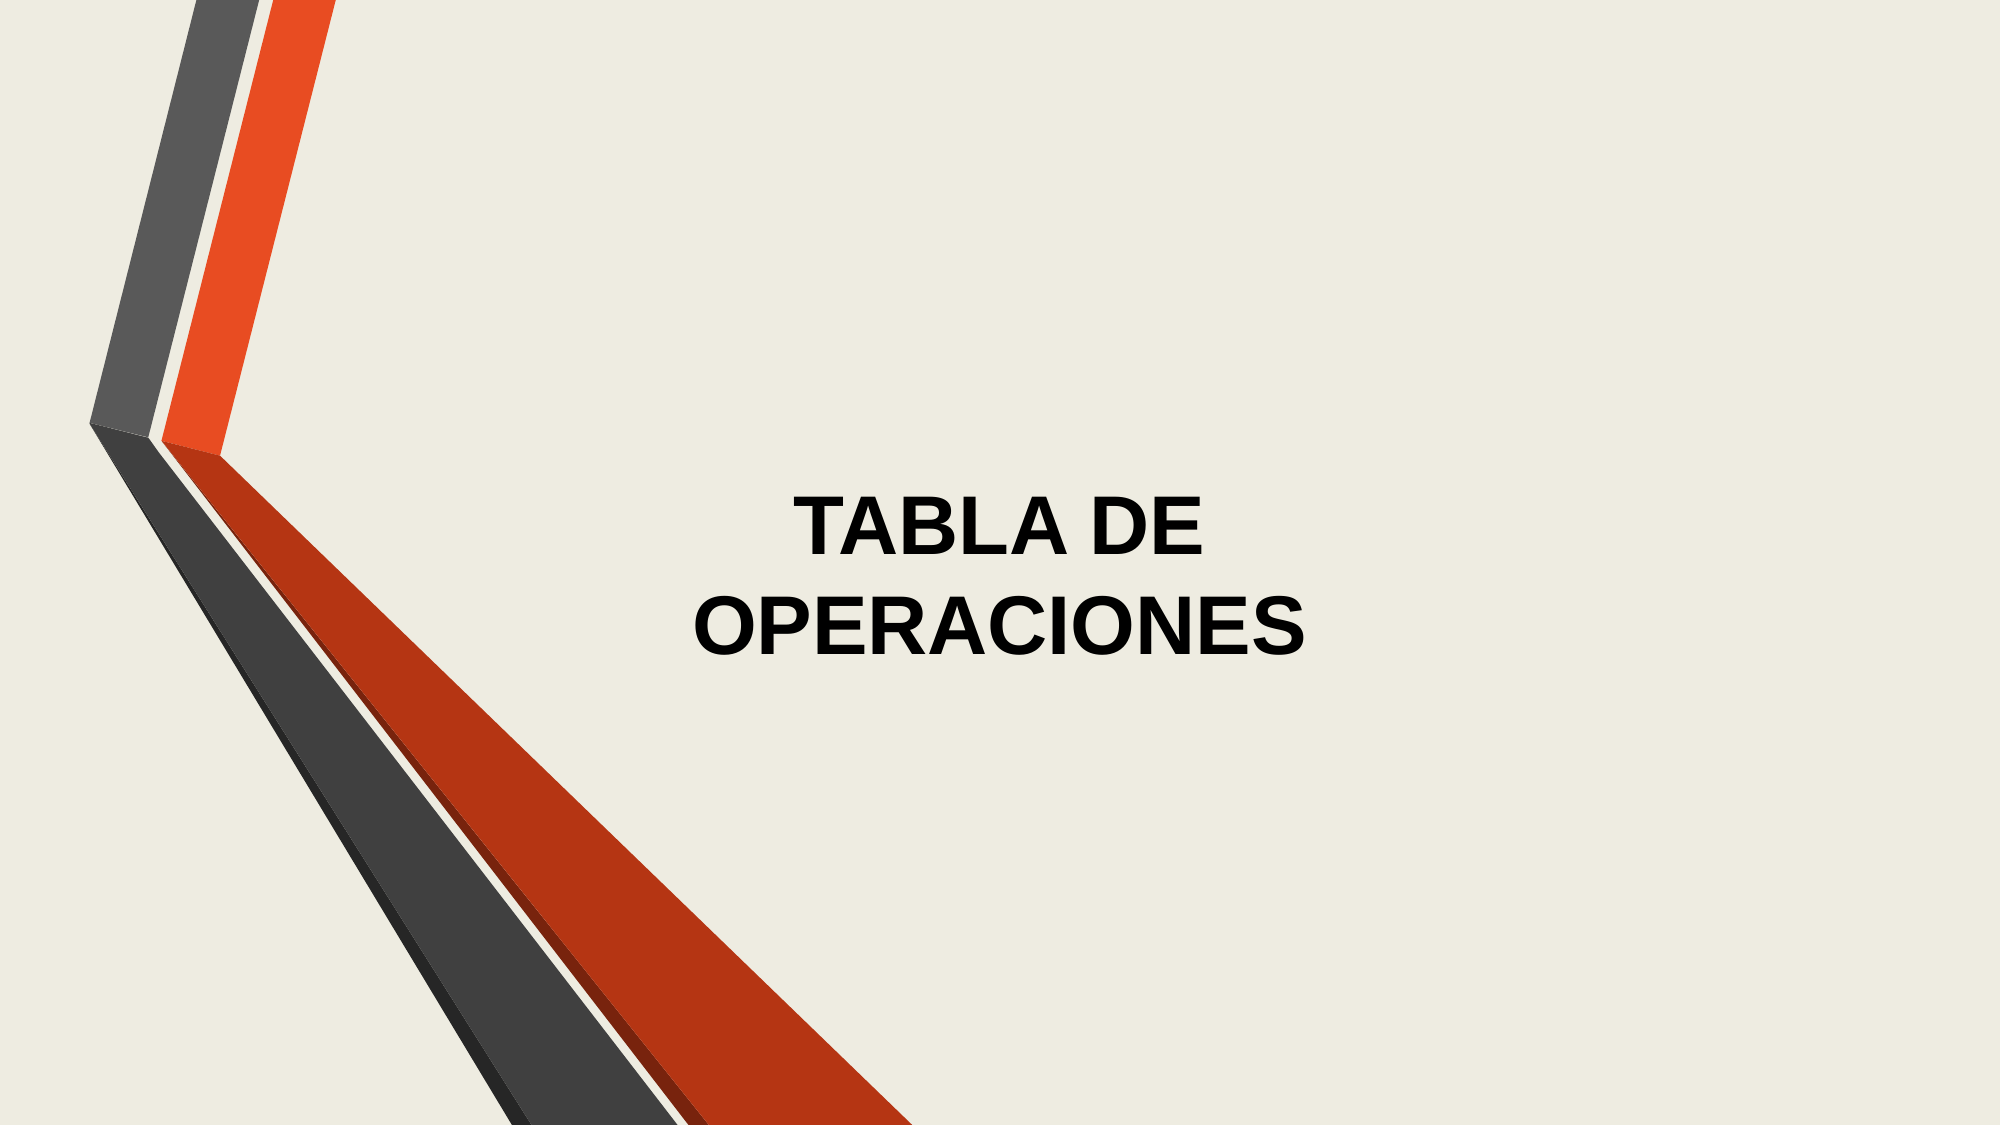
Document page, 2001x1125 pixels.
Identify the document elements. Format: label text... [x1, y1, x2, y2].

text_box TABLA DE OPERACIONES [556, 446, 1443, 678]
